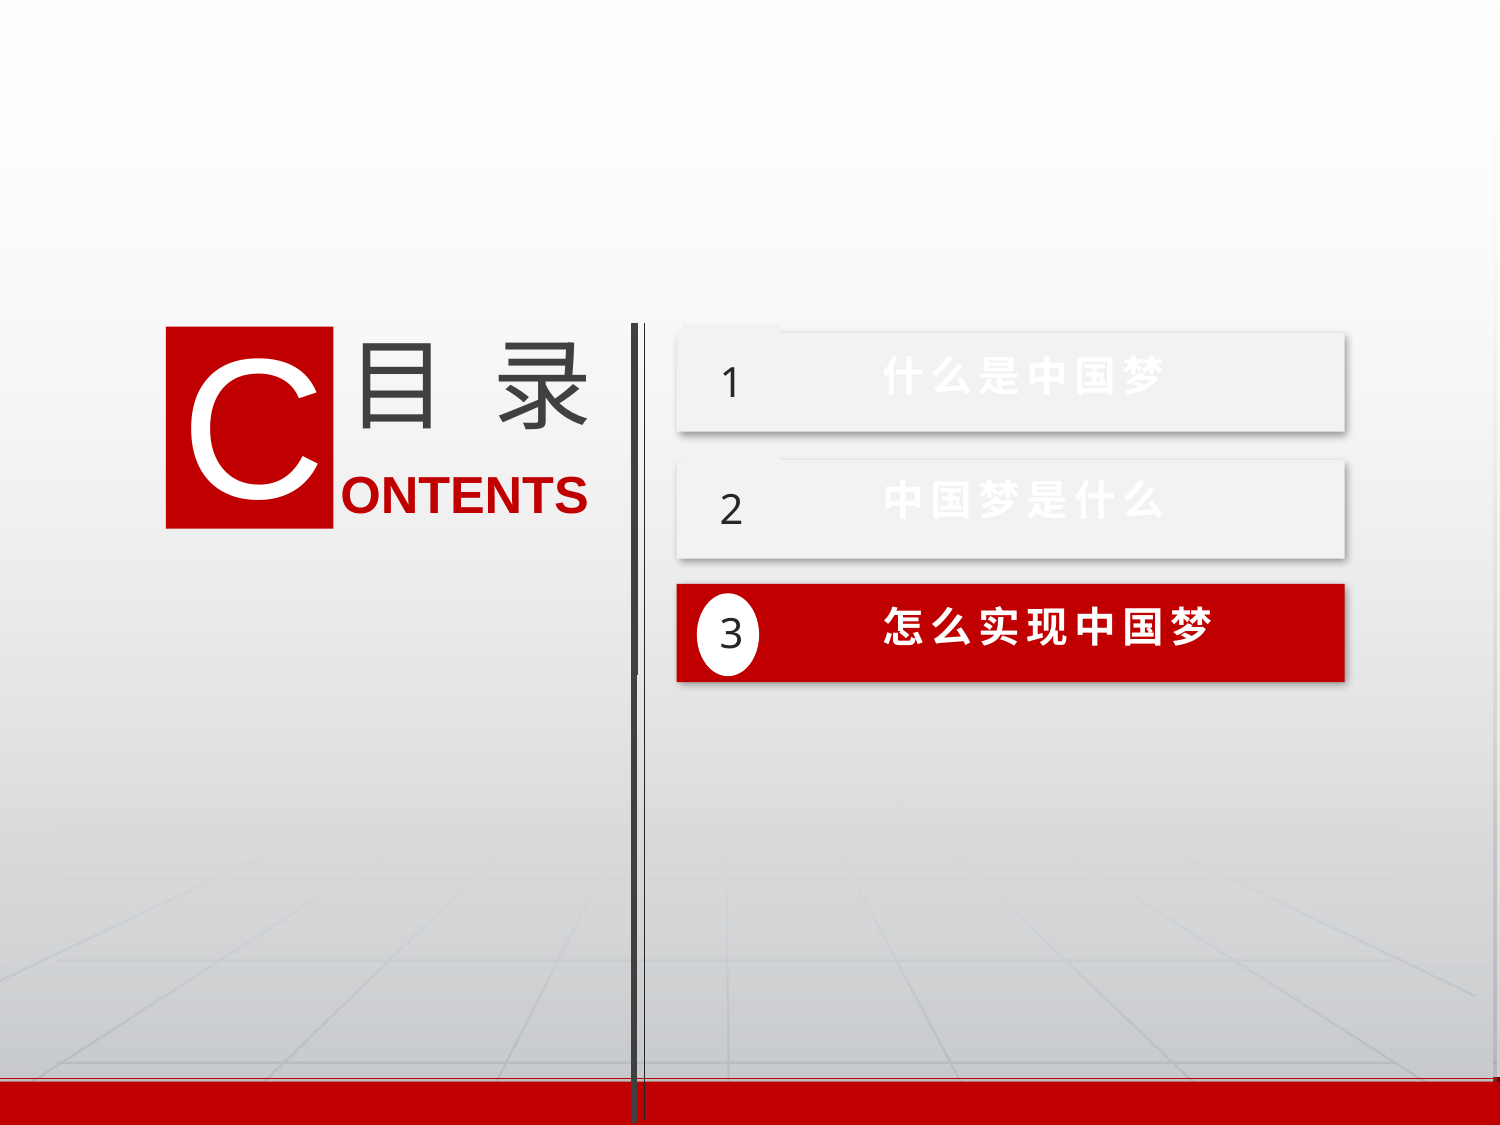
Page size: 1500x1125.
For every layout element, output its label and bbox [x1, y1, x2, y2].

text_box [676, 323, 1345, 432]
text_box [676, 574, 1345, 683]
text_box [165, 290, 617, 549]
text_box [0, 0, 1498, 1078]
text_box [634, 322, 645, 676]
text_box [0, 1078, 1500, 1125]
text_box [633, 676, 645, 1124]
text_box [676, 450, 1345, 559]
